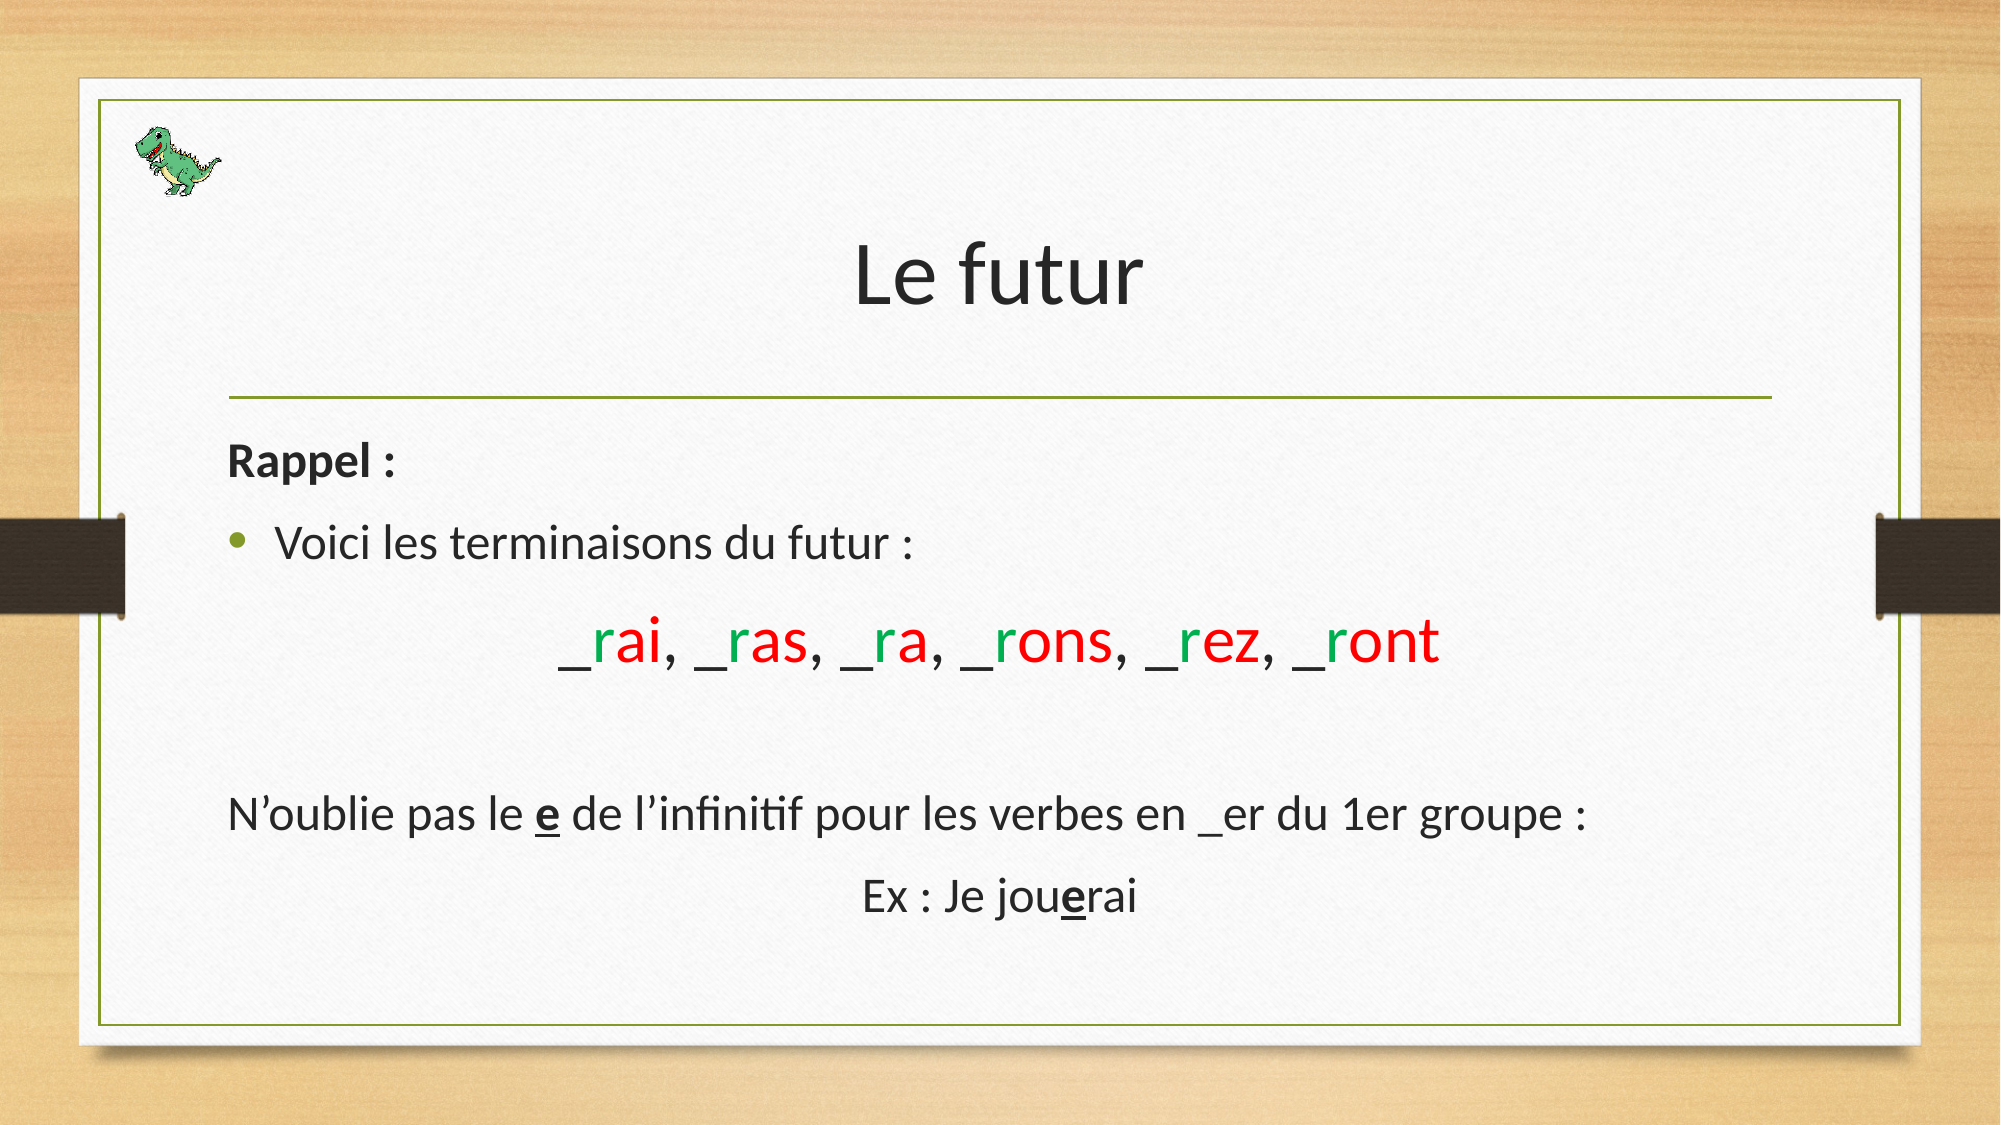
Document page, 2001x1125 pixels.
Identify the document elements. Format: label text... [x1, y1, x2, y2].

list Rappel : Voici les terminaisons du futur : _rai, _ras, _ra, _rons, _rez, _ront N’oublie pas le e de l’infinitif pour les verbes en _er du 1er groupe : Ex : Je jouerai [212, 419, 1788, 964]
picture [0, 0, 2001, 1125]
title Le futur [212, 161, 1788, 375]
